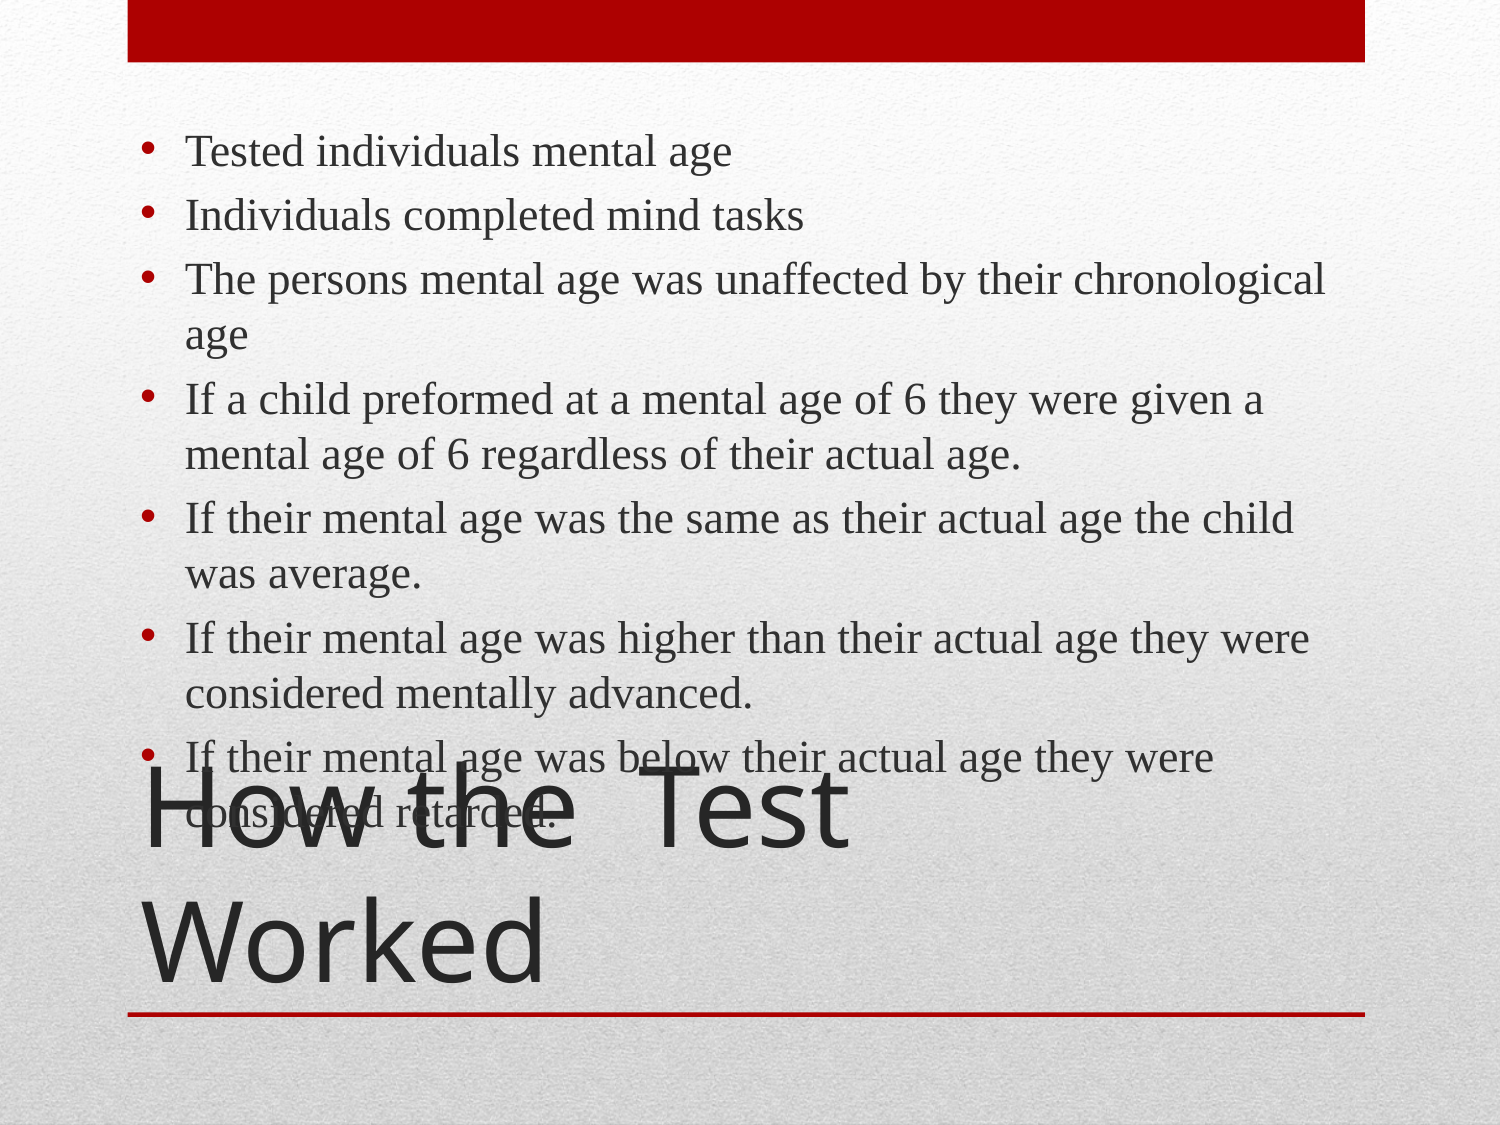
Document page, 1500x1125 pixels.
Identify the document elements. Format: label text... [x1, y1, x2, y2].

title How the Test Worked [125, 850, 1238, 1013]
list Tested individuals mental age Individuals completed mind tasks The persons mental age was unaffected by their chronological age If a child preformed at a mental age of 6 they were given a mental age of 6 regardless of their actual age. If their mental age was the same as their actual age the child was average. If their mental age was higher than their actual age they were considered mentally advanced. If their mental age was below their actual age they were considered retarded. [125, 112, 1363, 850]
